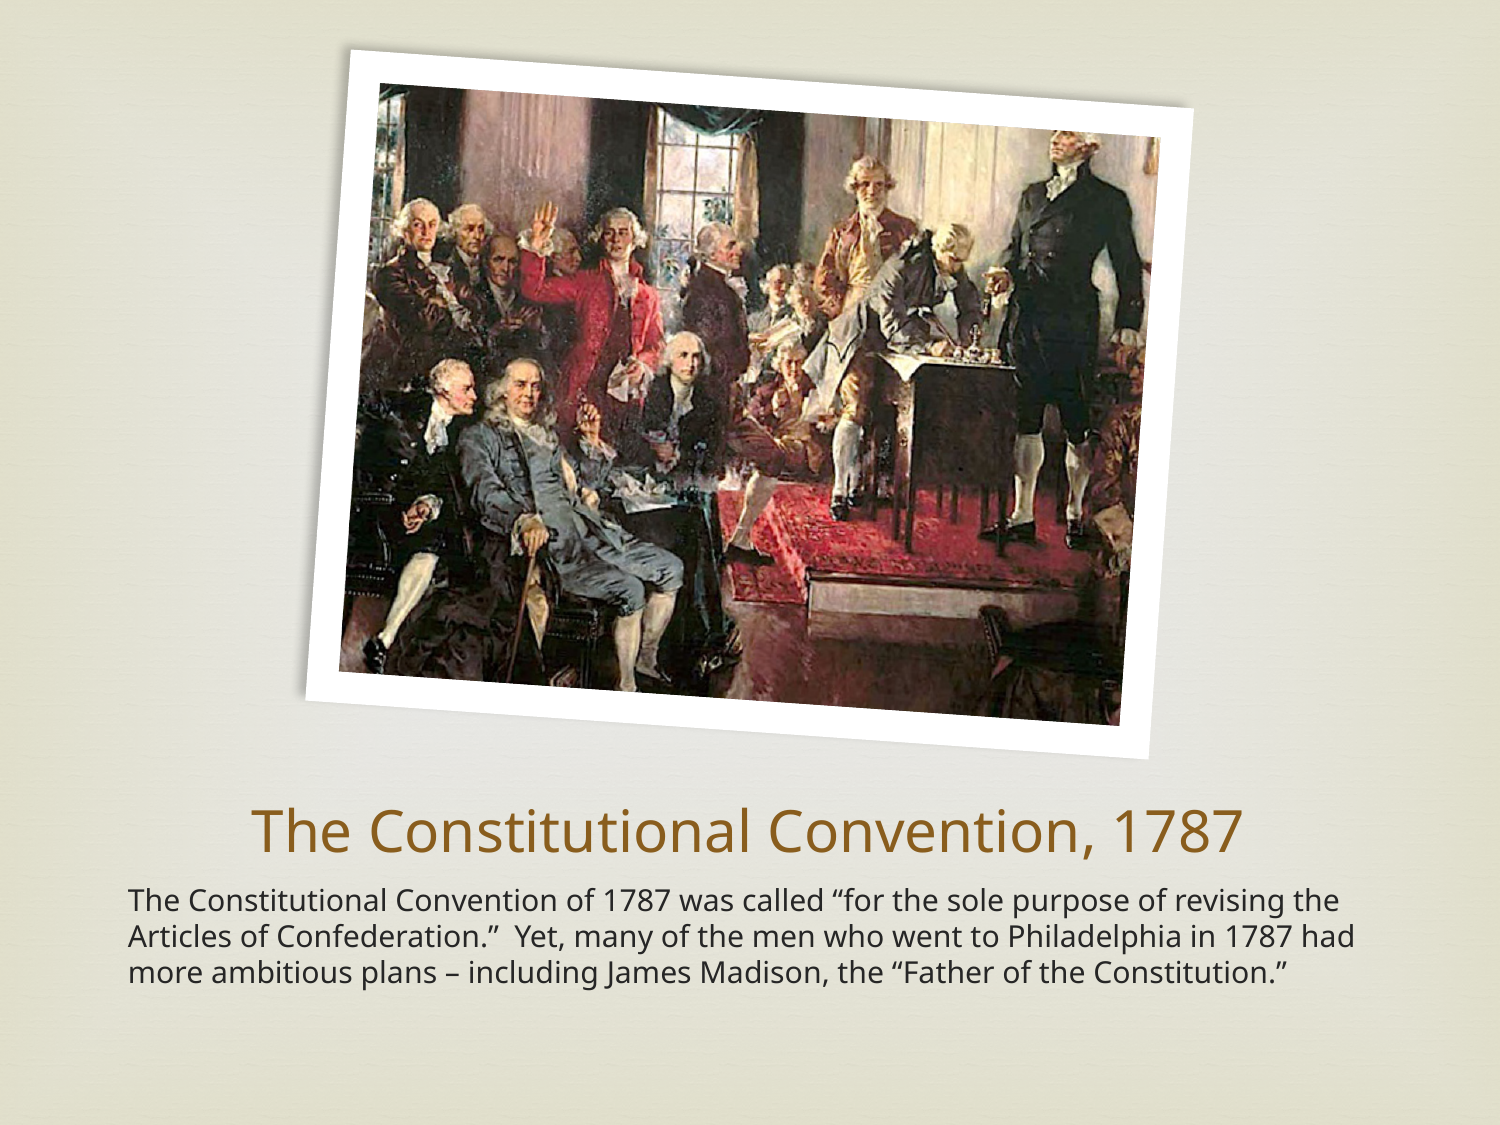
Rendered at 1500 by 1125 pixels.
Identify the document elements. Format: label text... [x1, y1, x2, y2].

title The Constitutional Convention, 1787 [111, 765, 1386, 872]
list The Constitutional Convention of 1787 was called “for the sole purpose of revising the Articles of Confederation.” Yet, many of the men who went to Philadelphia in 1787 had more ambitious plans – including James Madison, the “Father of the Constitution.” [112, 873, 1386, 1006]
picture [339, 83, 1160, 726]
